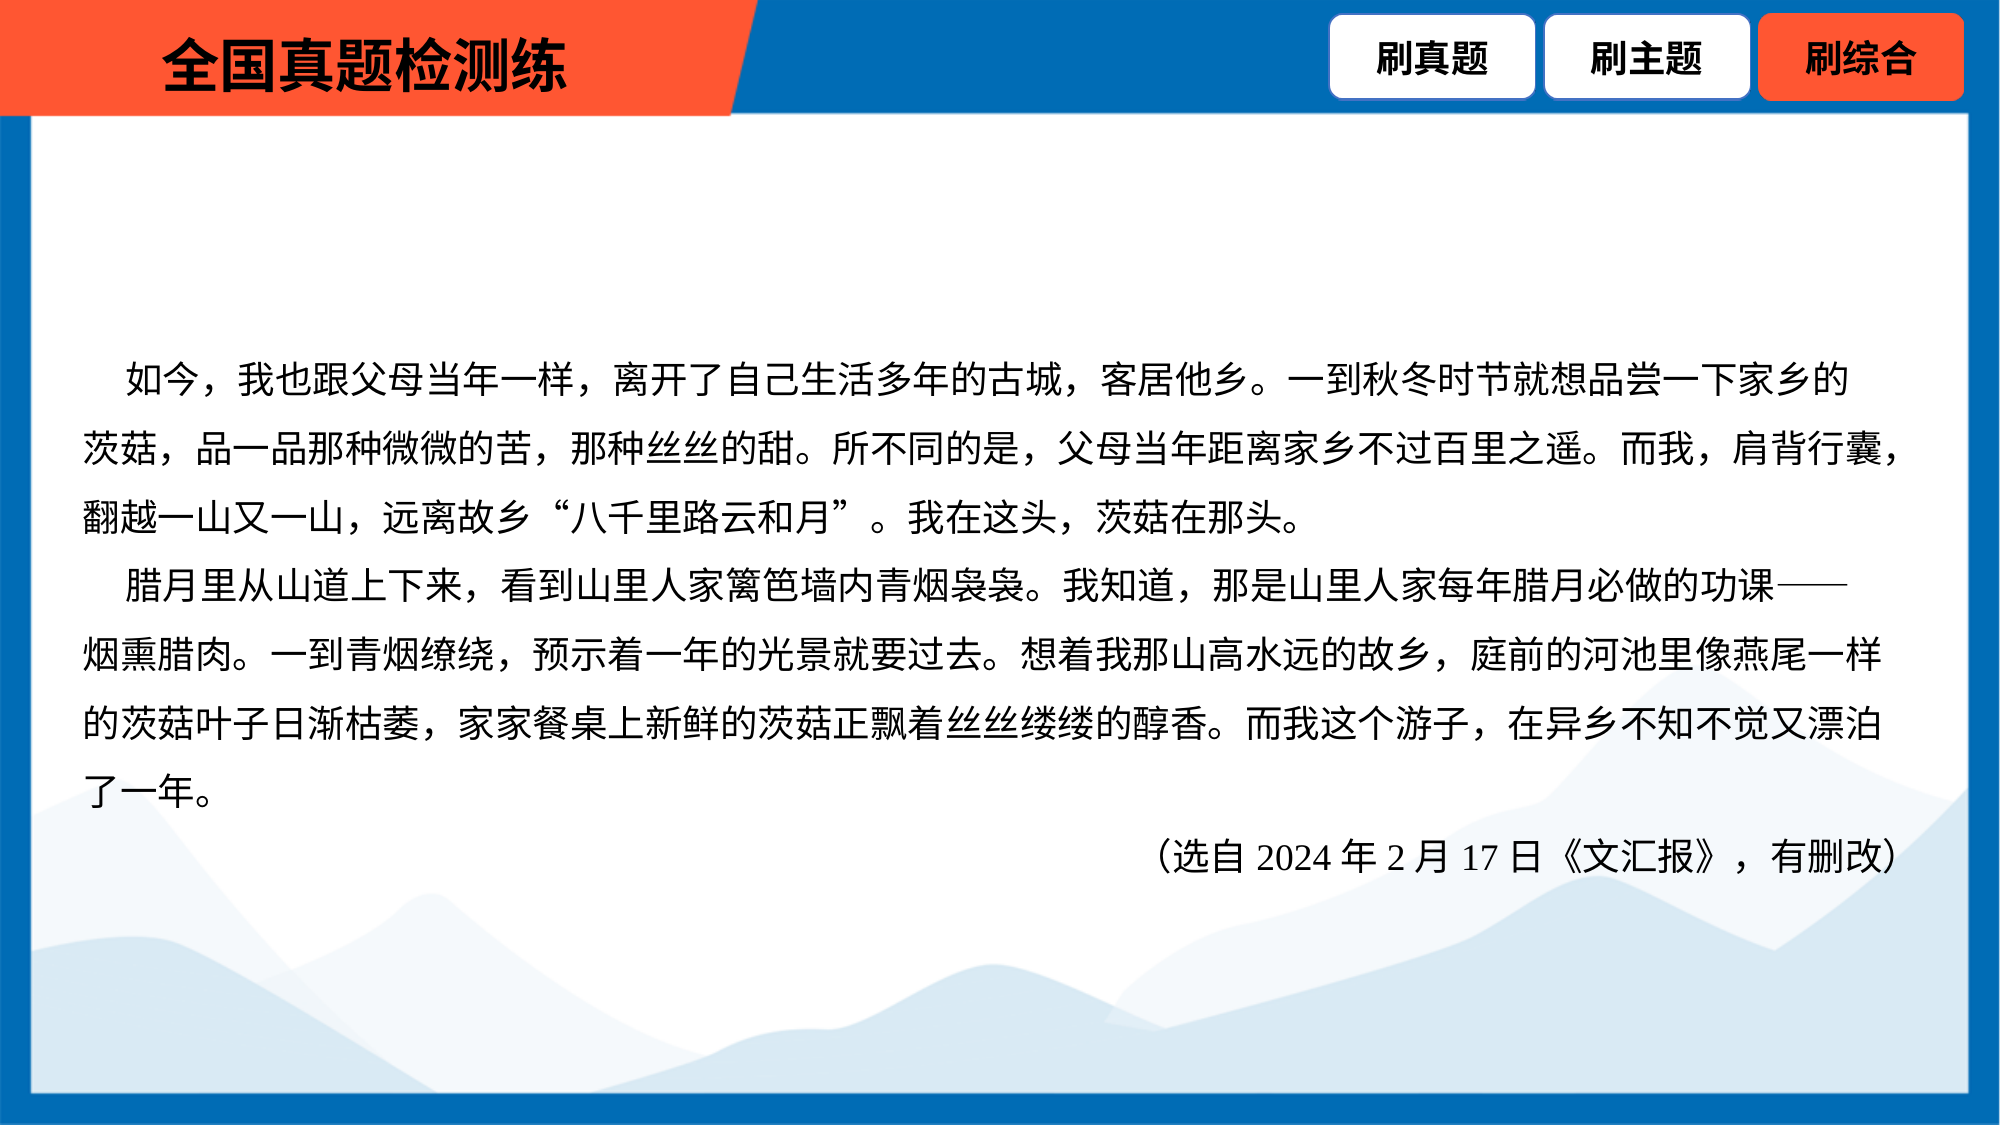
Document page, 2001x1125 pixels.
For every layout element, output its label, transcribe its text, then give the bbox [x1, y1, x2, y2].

text_box 如今，我也跟父母当年一样，离开了自己生活多年的古城，客居他乡。一到秋冬时节就想品尝一下家乡的 茨菇，品一品那种微微的苦，那种丝丝的甜。所不同的是，父母当年距离家乡不过百里之遥。而我，肩背行囊， 翻越一山又一山，远离故乡“八千里路云和月”。我在这头，茨菇在那头。 腊月里从山道上下来，看到山里人家篱笆墙内青烟袅袅。我知道，那是山里人家每年腊月必做的功课—— 烟熏腊肉。一到青烟缭绕，预示着一年的光景就要过去。想着我那山高水远的故乡，庭前的河池里像燕尾一样 的茨菇叶子日渐枯萎，家家餐桌上新鲜的茨菇正飘着丝丝缕缕的醇香。而我这个游子，在异乡不知不觉又漂泊 了一年。 （选自2024年2月17日《文汇报》，有删改） [82, 332, 1917, 872]
picture [0, 0, 2000, 1125]
